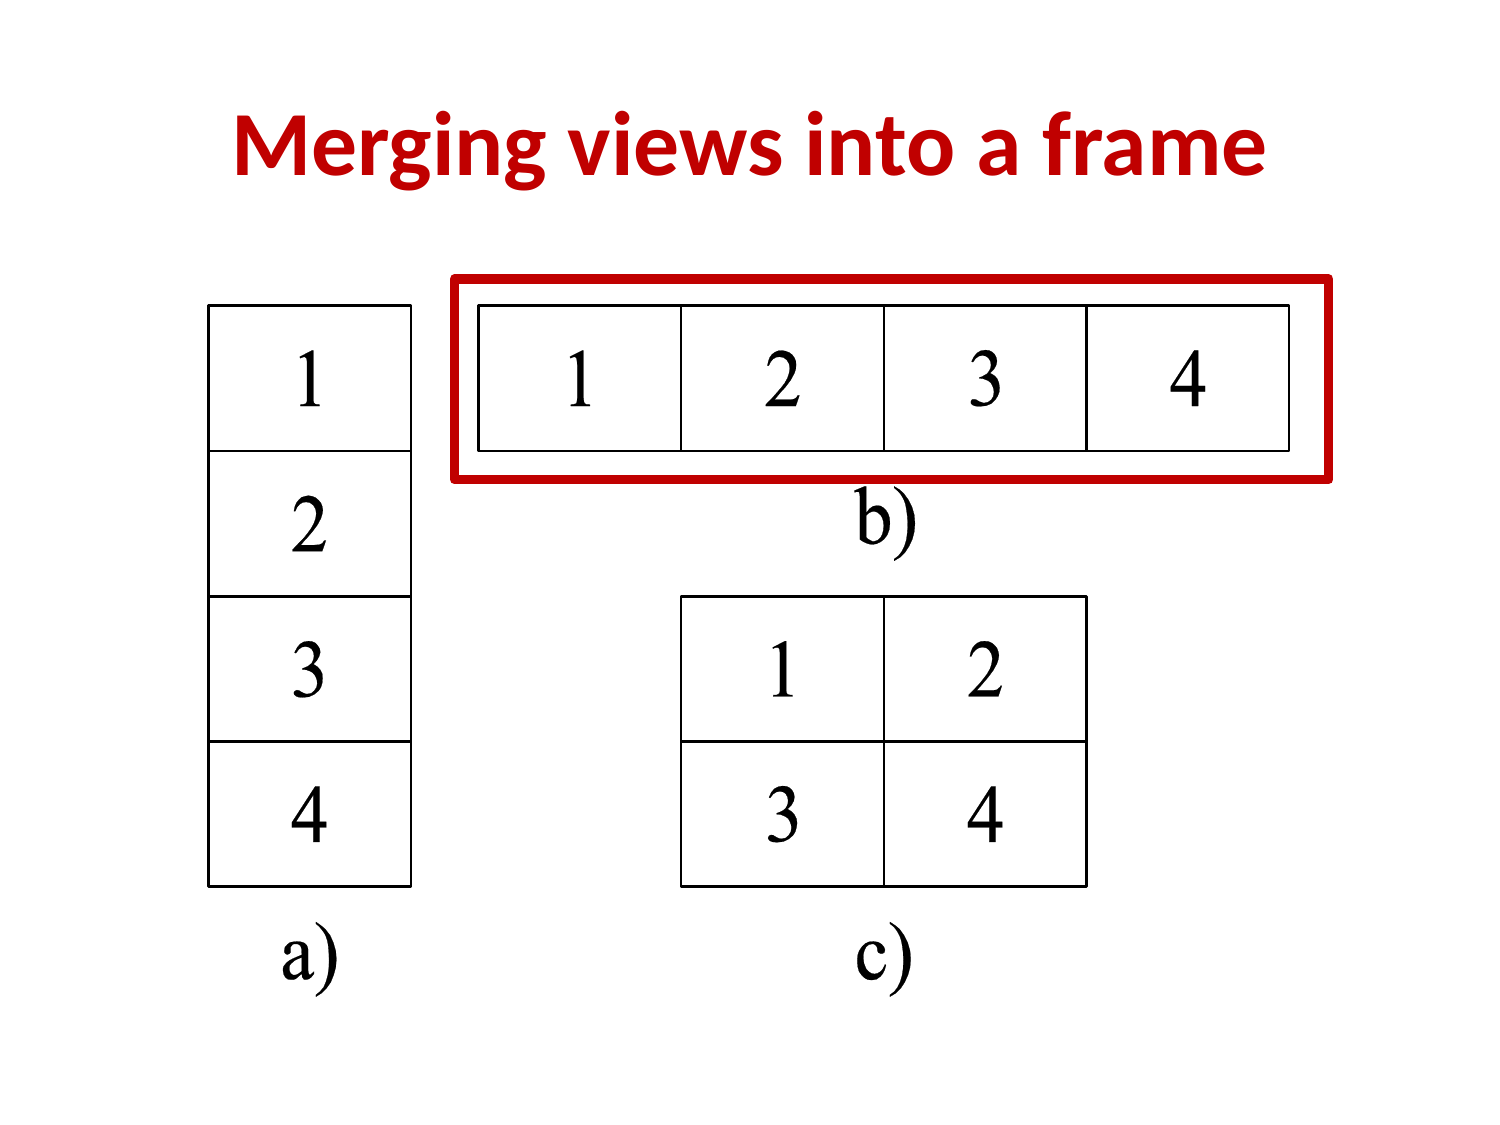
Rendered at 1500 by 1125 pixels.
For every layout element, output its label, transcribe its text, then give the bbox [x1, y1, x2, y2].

text_box [453, 277, 1331, 482]
title Merging views into a frame [75, 45, 1425, 233]
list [206, 302, 1294, 1000]
